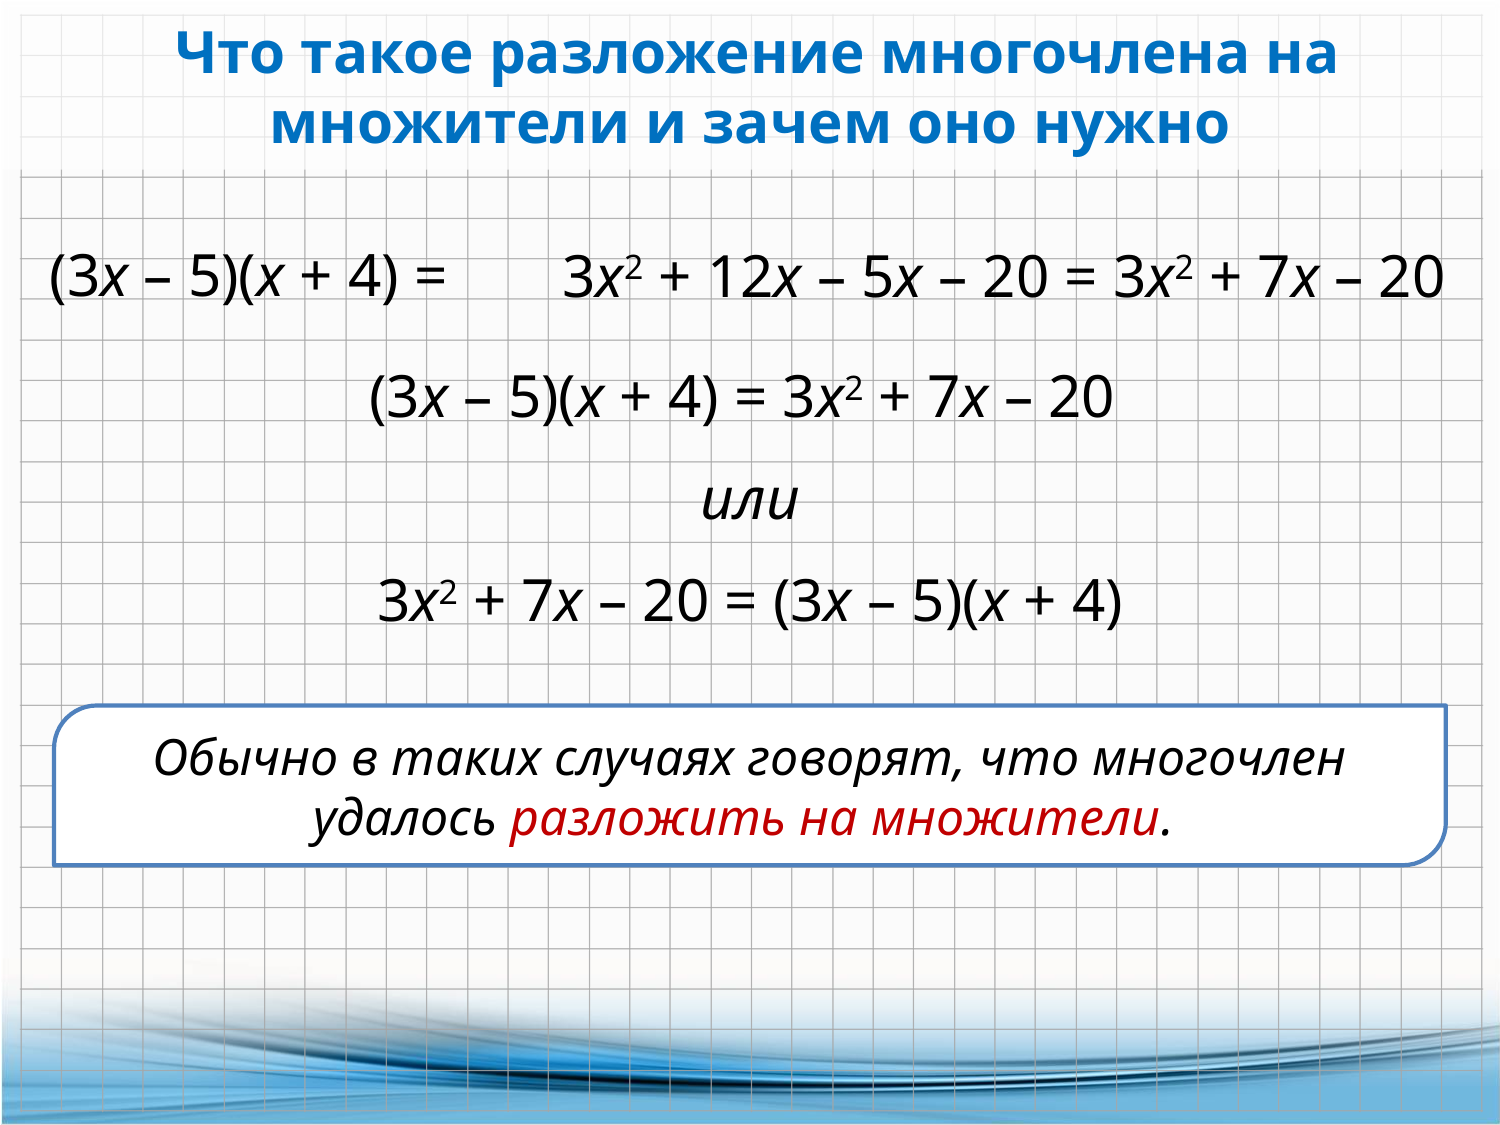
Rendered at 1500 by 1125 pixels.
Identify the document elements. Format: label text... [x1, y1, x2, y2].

text_box или [685, 454, 815, 539]
text_box 3x2 + 7х – 20 = (3x – 5)(х + 4) [0, 556, 1500, 641]
text_box (3x – 5)(х + 4) = 3x2 + 7х – 20 [0, 351, 1500, 437]
text_box 3x2 + 12х – 5х – 20 = 3x2 + 7х – 20 [410, 231, 1476, 317]
text_box (3x – 5)(х + 4) = [0, 231, 410, 316]
picture [0, 170, 1500, 351]
picture [0, 641, 1500, 1125]
text_box Что такое разложение многочлена на множители и зачем оно нужно [0, 0, 1500, 170]
text_box Обычно в таких случаях говорят, что многочлен удалось разложить на множители. [51, 703, 1448, 868]
picture [0, 437, 1500, 556]
